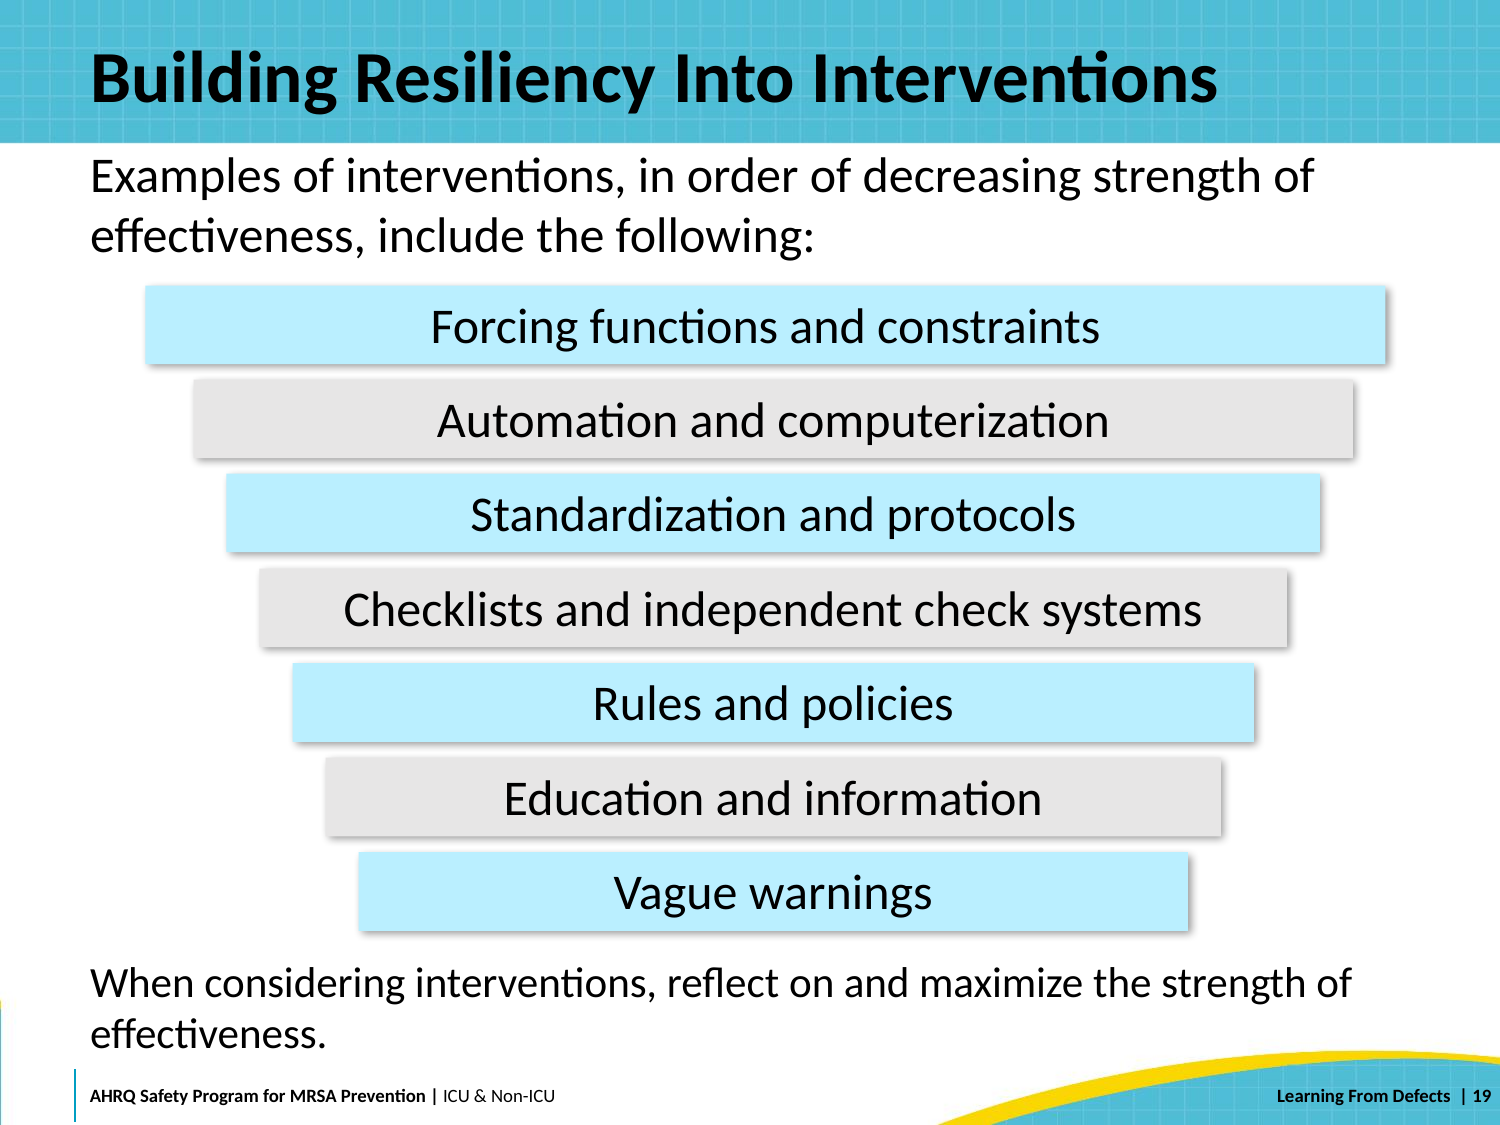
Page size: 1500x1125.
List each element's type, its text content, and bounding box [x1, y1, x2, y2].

list Rules and policies [292, 663, 1254, 742]
slide_number | 19 [1455, 1065, 1500, 1125]
list Education and information [325, 757, 1221, 837]
list Examples of interventions, in order of decreasing strength of effectiveness, include the following: [75, 134, 1425, 408]
list Vague warnings [358, 852, 1188, 931]
list Checklists and independent check systems [259, 568, 1287, 648]
list Forcing functions and constraints [145, 285, 1386, 365]
list When considering interventions, reflect on and maximize the strength of effectiveness. [75, 946, 1386, 1067]
title Building Resiliency Into Interventions [75, 0, 1455, 150]
list Automation and computerization [193, 379, 1353, 459]
list Standardization and protocols [226, 473, 1320, 553]
picture [0, 0, 1500, 1125]
